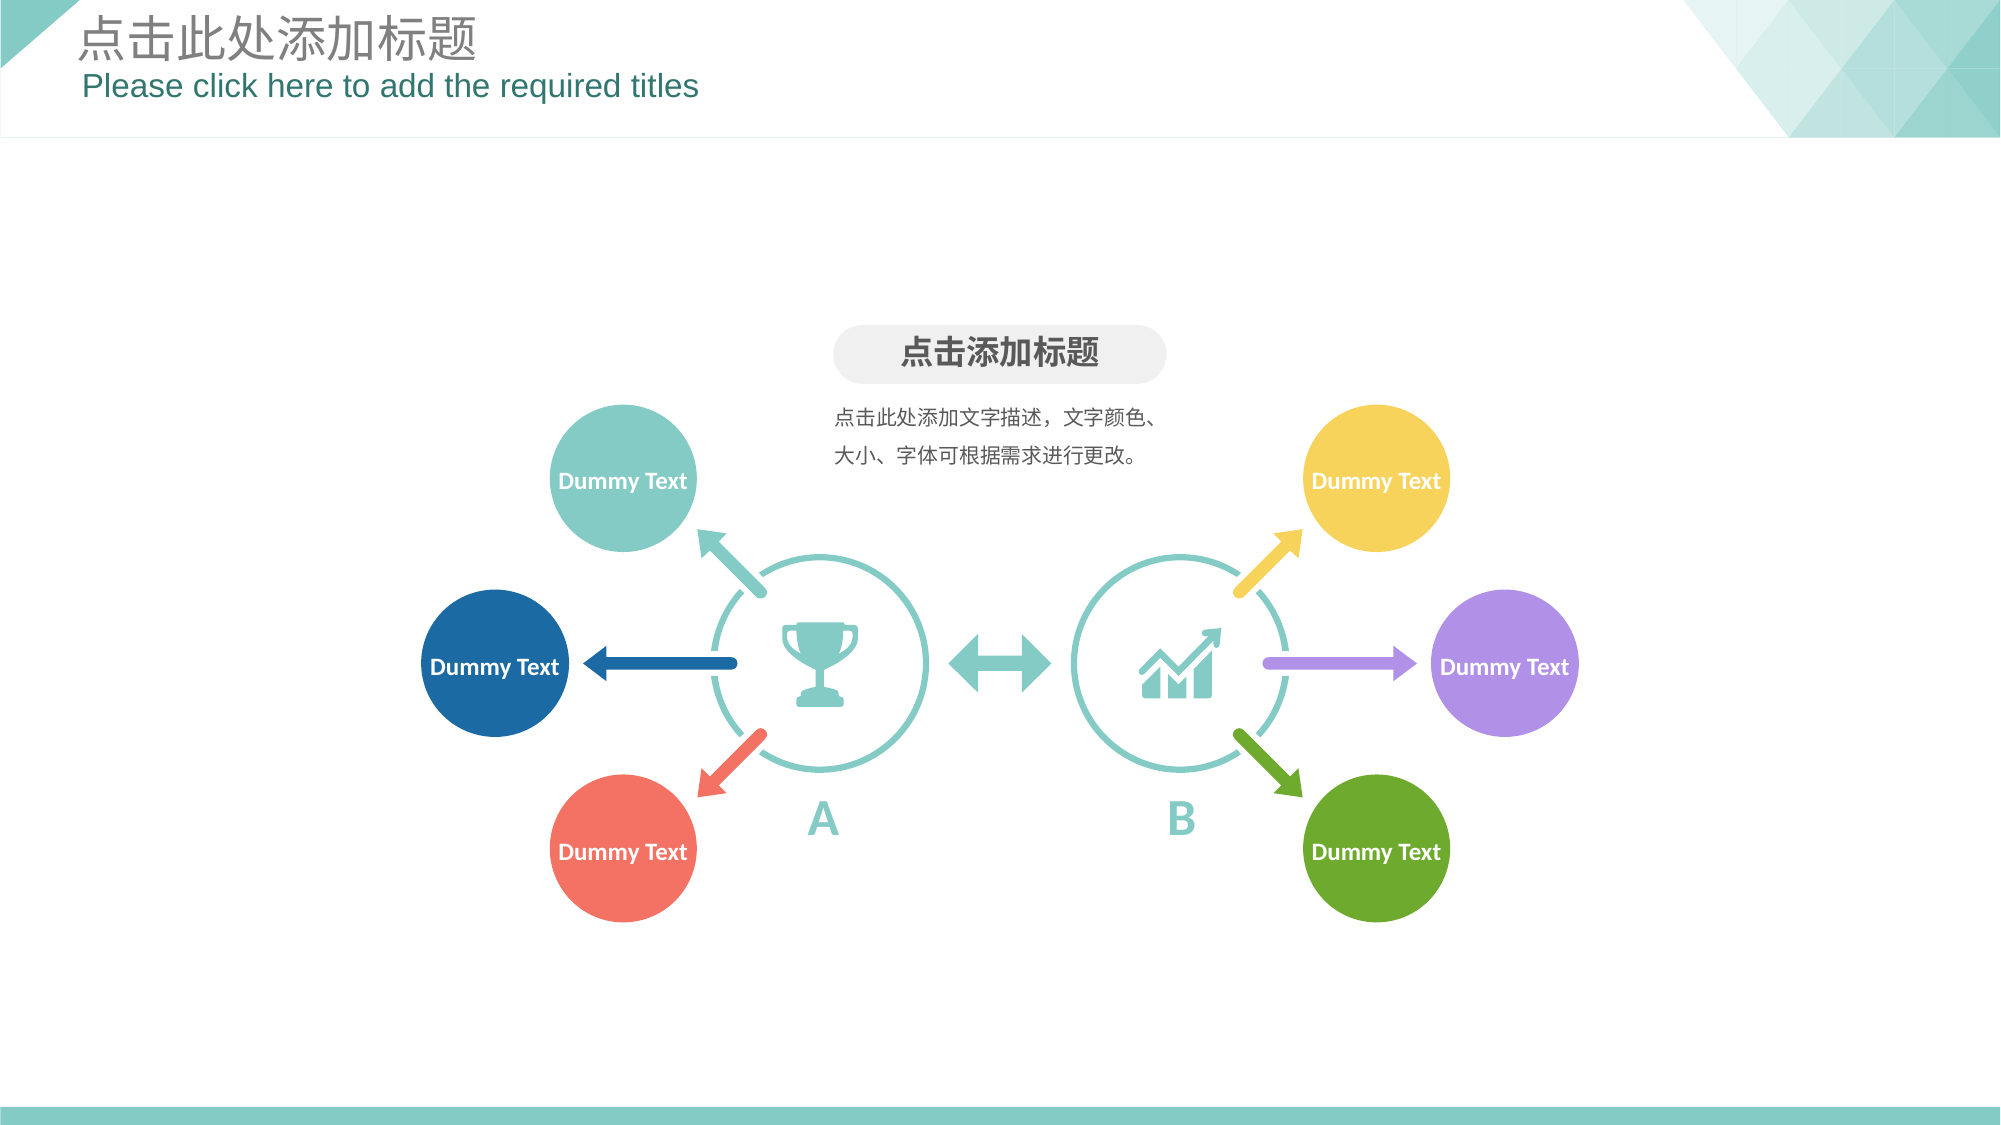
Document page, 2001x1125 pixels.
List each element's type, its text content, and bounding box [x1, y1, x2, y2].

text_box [1430, 589, 1580, 738]
text_box A [759, 806, 888, 846]
text_box 点击此处添加文字描述，文字颜色、大小、字体可根据需求进行更改。 [819, 385, 1186, 475]
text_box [1302, 404, 1451, 553]
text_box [420, 589, 570, 738]
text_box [549, 773, 698, 923]
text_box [1070, 528, 1418, 798]
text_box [1302, 773, 1451, 923]
text_box B [1117, 806, 1246, 846]
text_box Please click here to add the required titles [67, 57, 716, 112]
text_box [948, 633, 1052, 693]
text_box 点击此处添加标题 [62, 0, 636, 75]
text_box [832, 324, 1168, 385]
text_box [582, 528, 930, 798]
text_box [549, 404, 698, 553]
